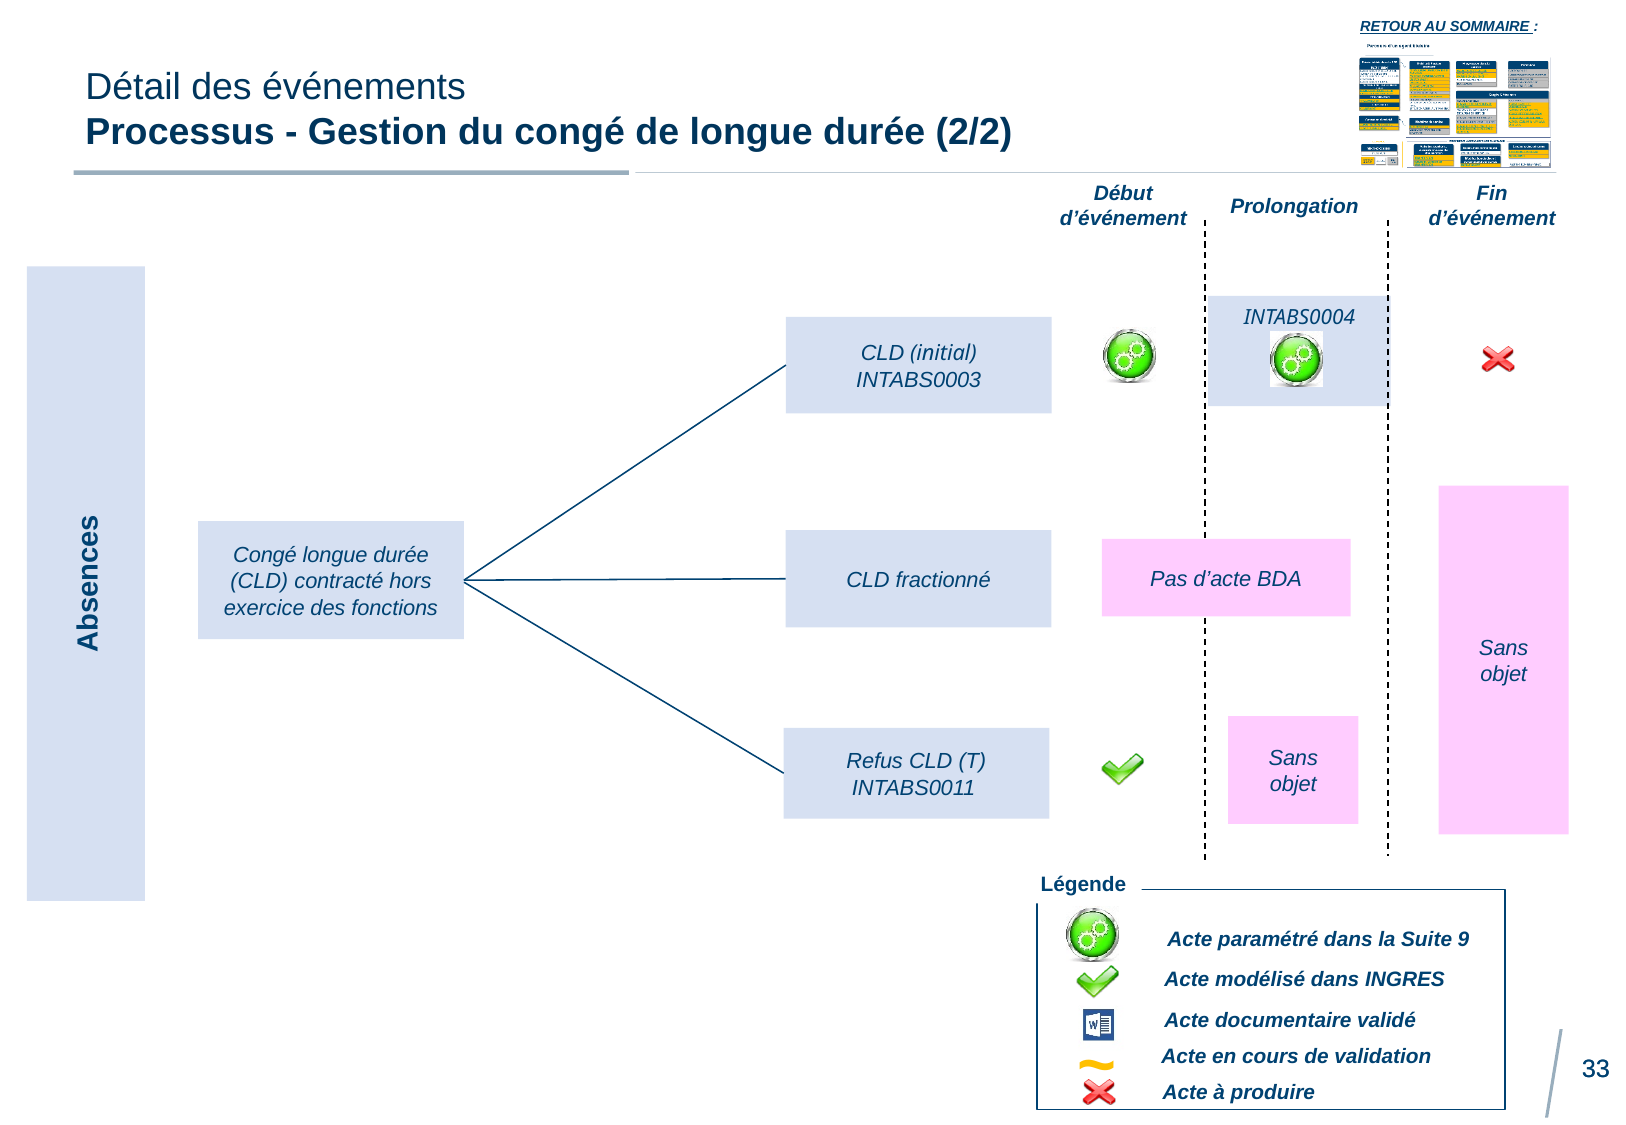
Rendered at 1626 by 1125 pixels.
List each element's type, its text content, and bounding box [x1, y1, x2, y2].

picture [1066, 906, 1128, 1055]
picture [1270, 331, 1323, 387]
picture [1103, 327, 1156, 383]
picture [1101, 749, 1144, 791]
slide_number 33 [1516, 1044, 1625, 1121]
picture [1481, 346, 1515, 372]
picture [1359, 40, 1553, 168]
picture [1082, 1079, 1116, 1105]
